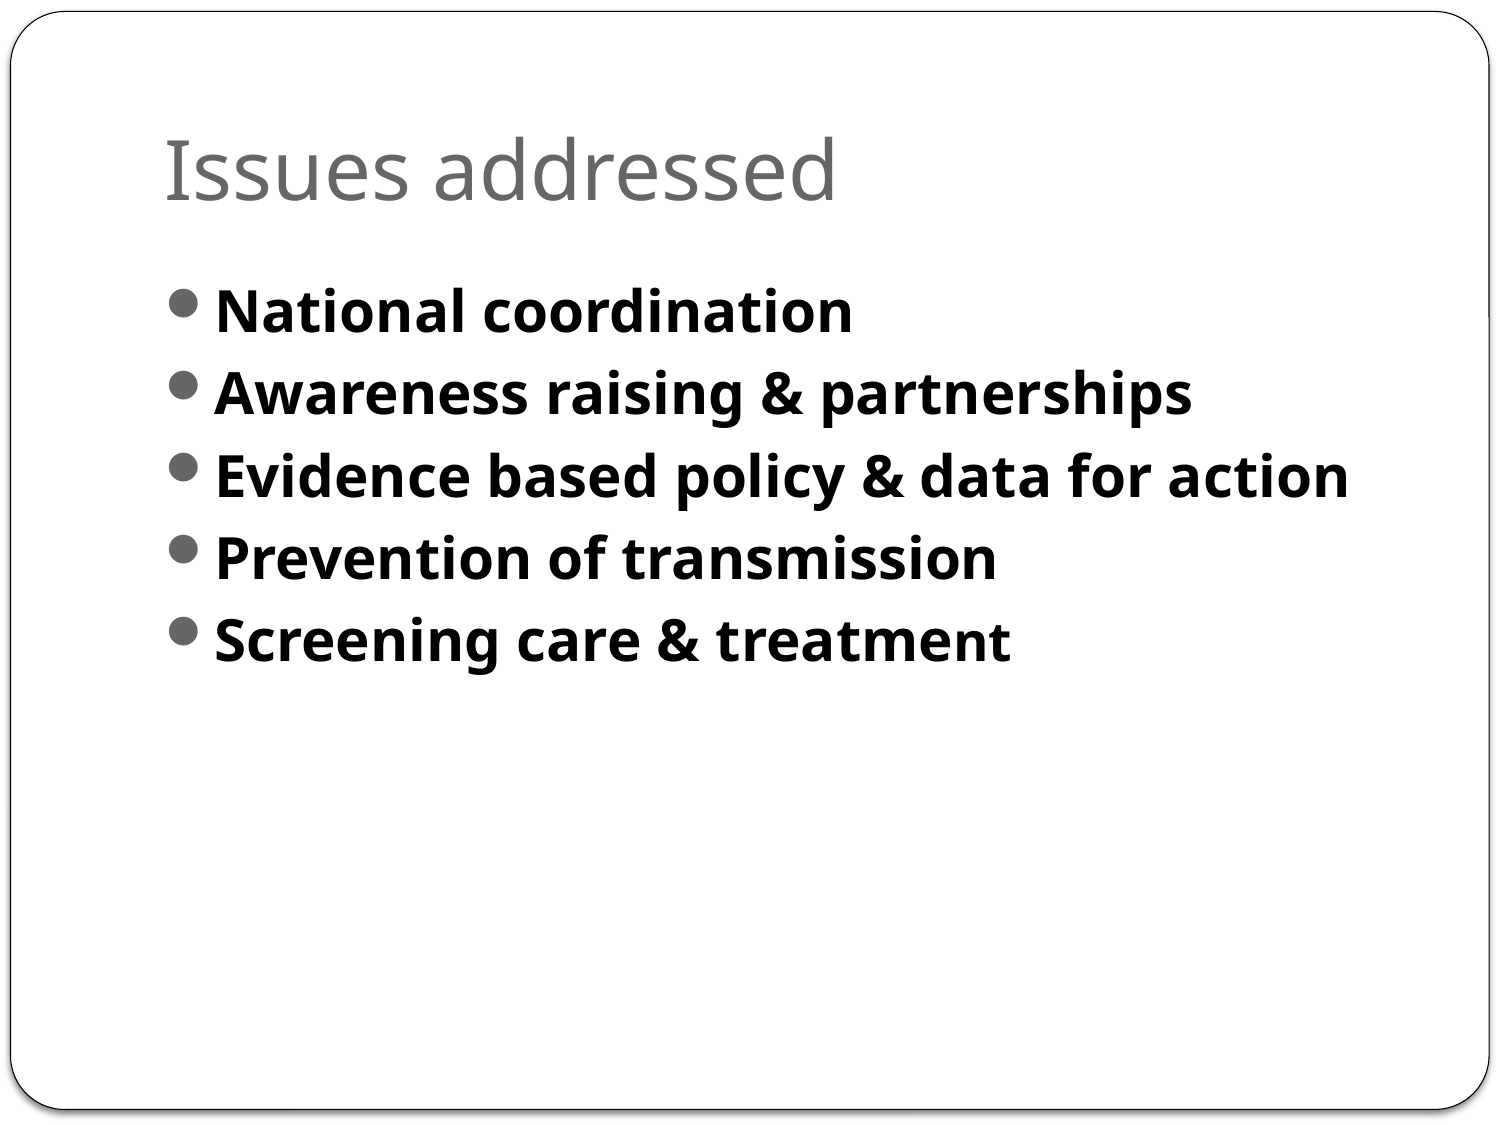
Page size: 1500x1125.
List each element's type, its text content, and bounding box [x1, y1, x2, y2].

list National coordination Awareness raising & partnerships Evidence based policy & data for action Prevention of transmission Screening care & treatment [150, 267, 1425, 988]
title Issues addressed [150, 45, 1425, 233]
